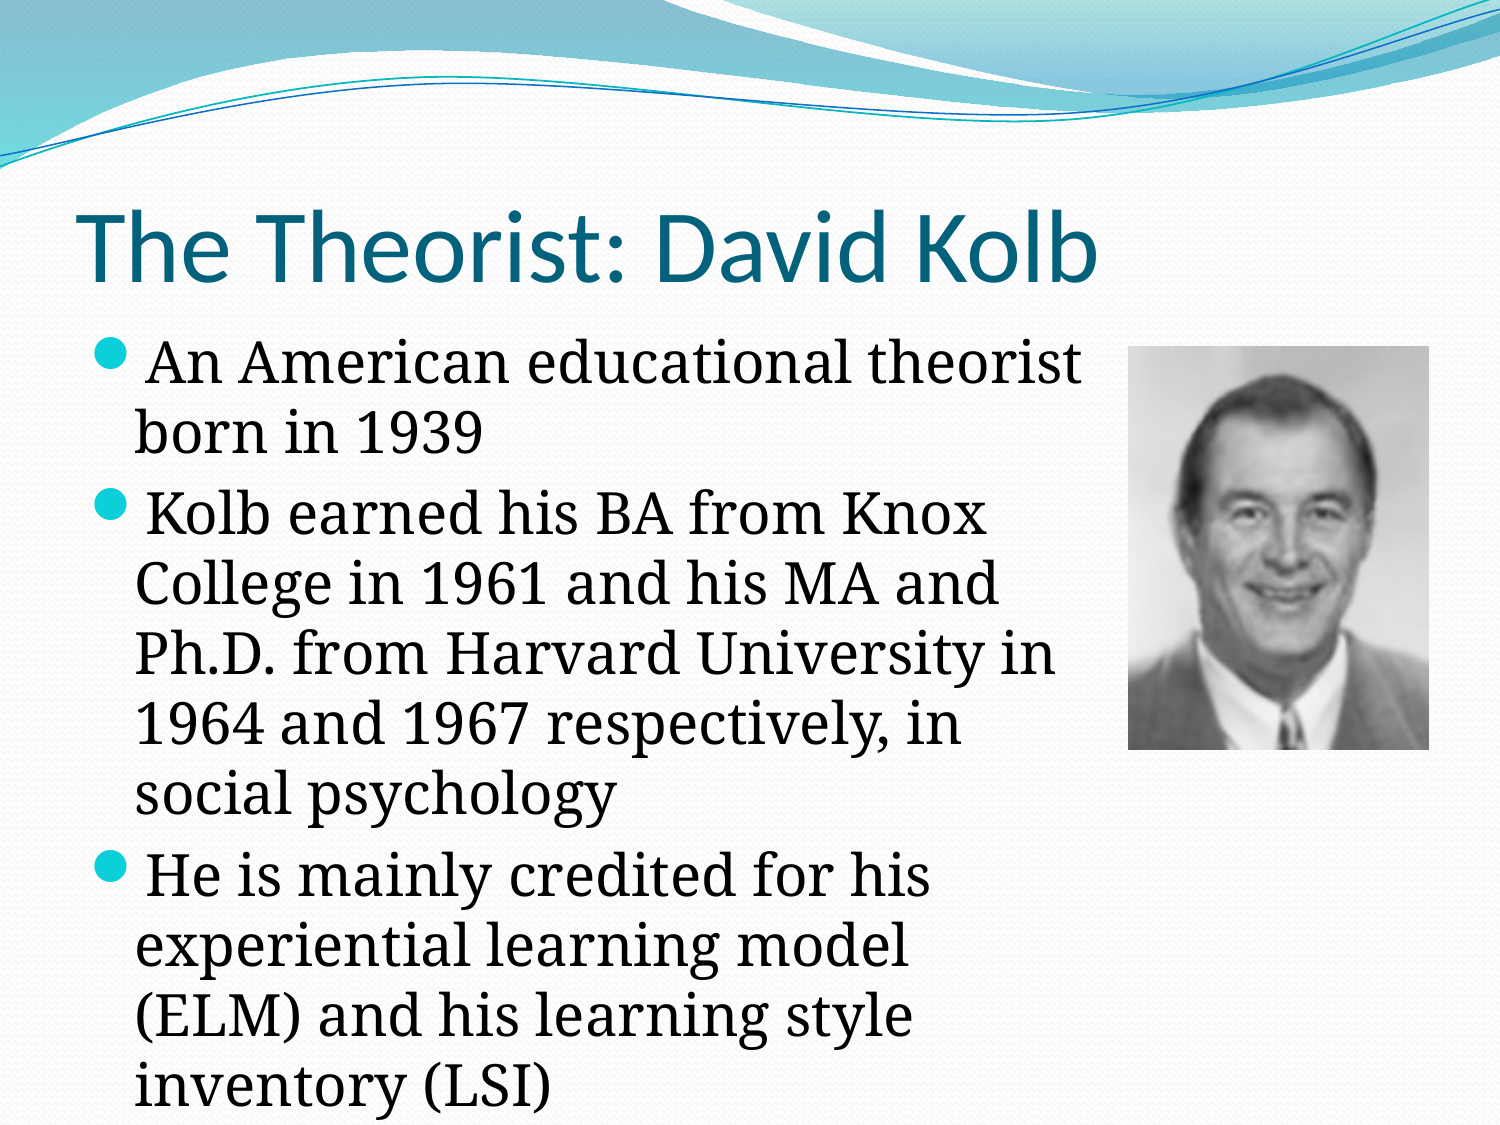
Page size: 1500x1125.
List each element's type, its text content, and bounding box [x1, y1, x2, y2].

list An American educational theorist born in 1939 Kolb earned his BA from Knox College in 1961 and his MA and Ph.D. from Harvard University in 1964 and 1967 respectively, in social psychology He is mainly credited for his experiential learning model (ELM) and his learning style inventory (LSI) [75, 317, 1100, 1038]
picture [1128, 346, 1429, 751]
title The Theorist: David Kolb [75, 115, 1425, 303]
